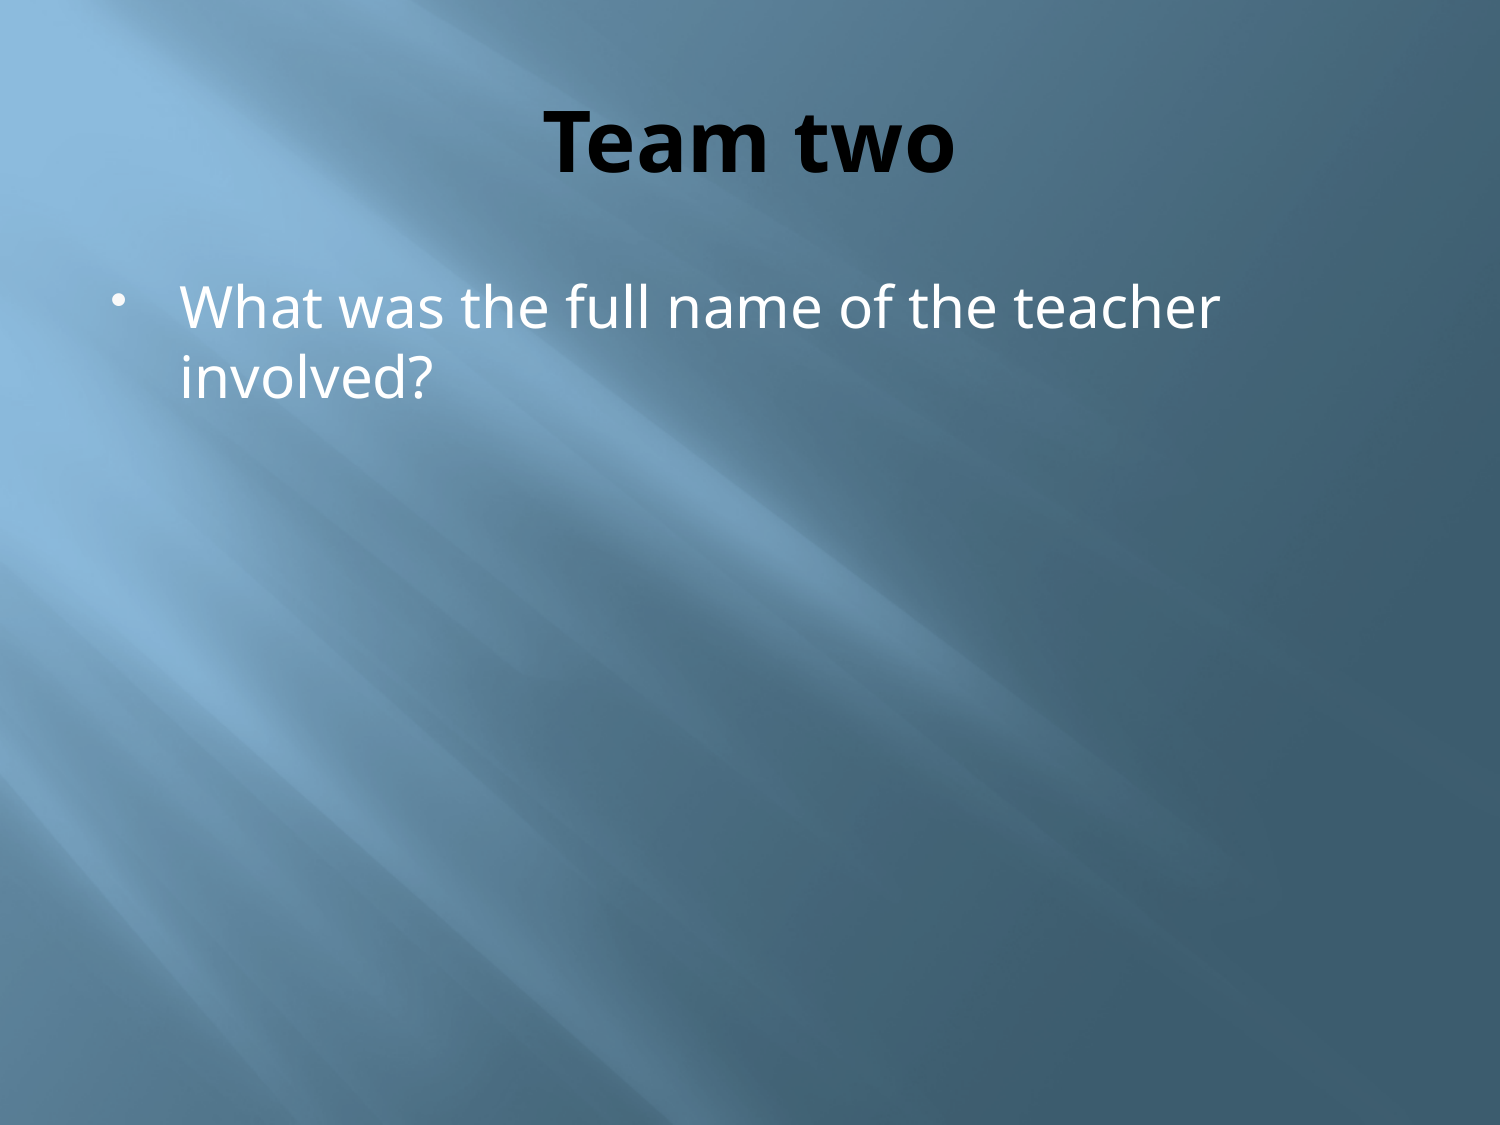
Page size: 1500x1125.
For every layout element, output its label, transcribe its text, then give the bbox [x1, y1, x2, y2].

title Team two [75, 45, 1425, 233]
list What was the full name of the teacher involved? [75, 262, 1425, 1035]
